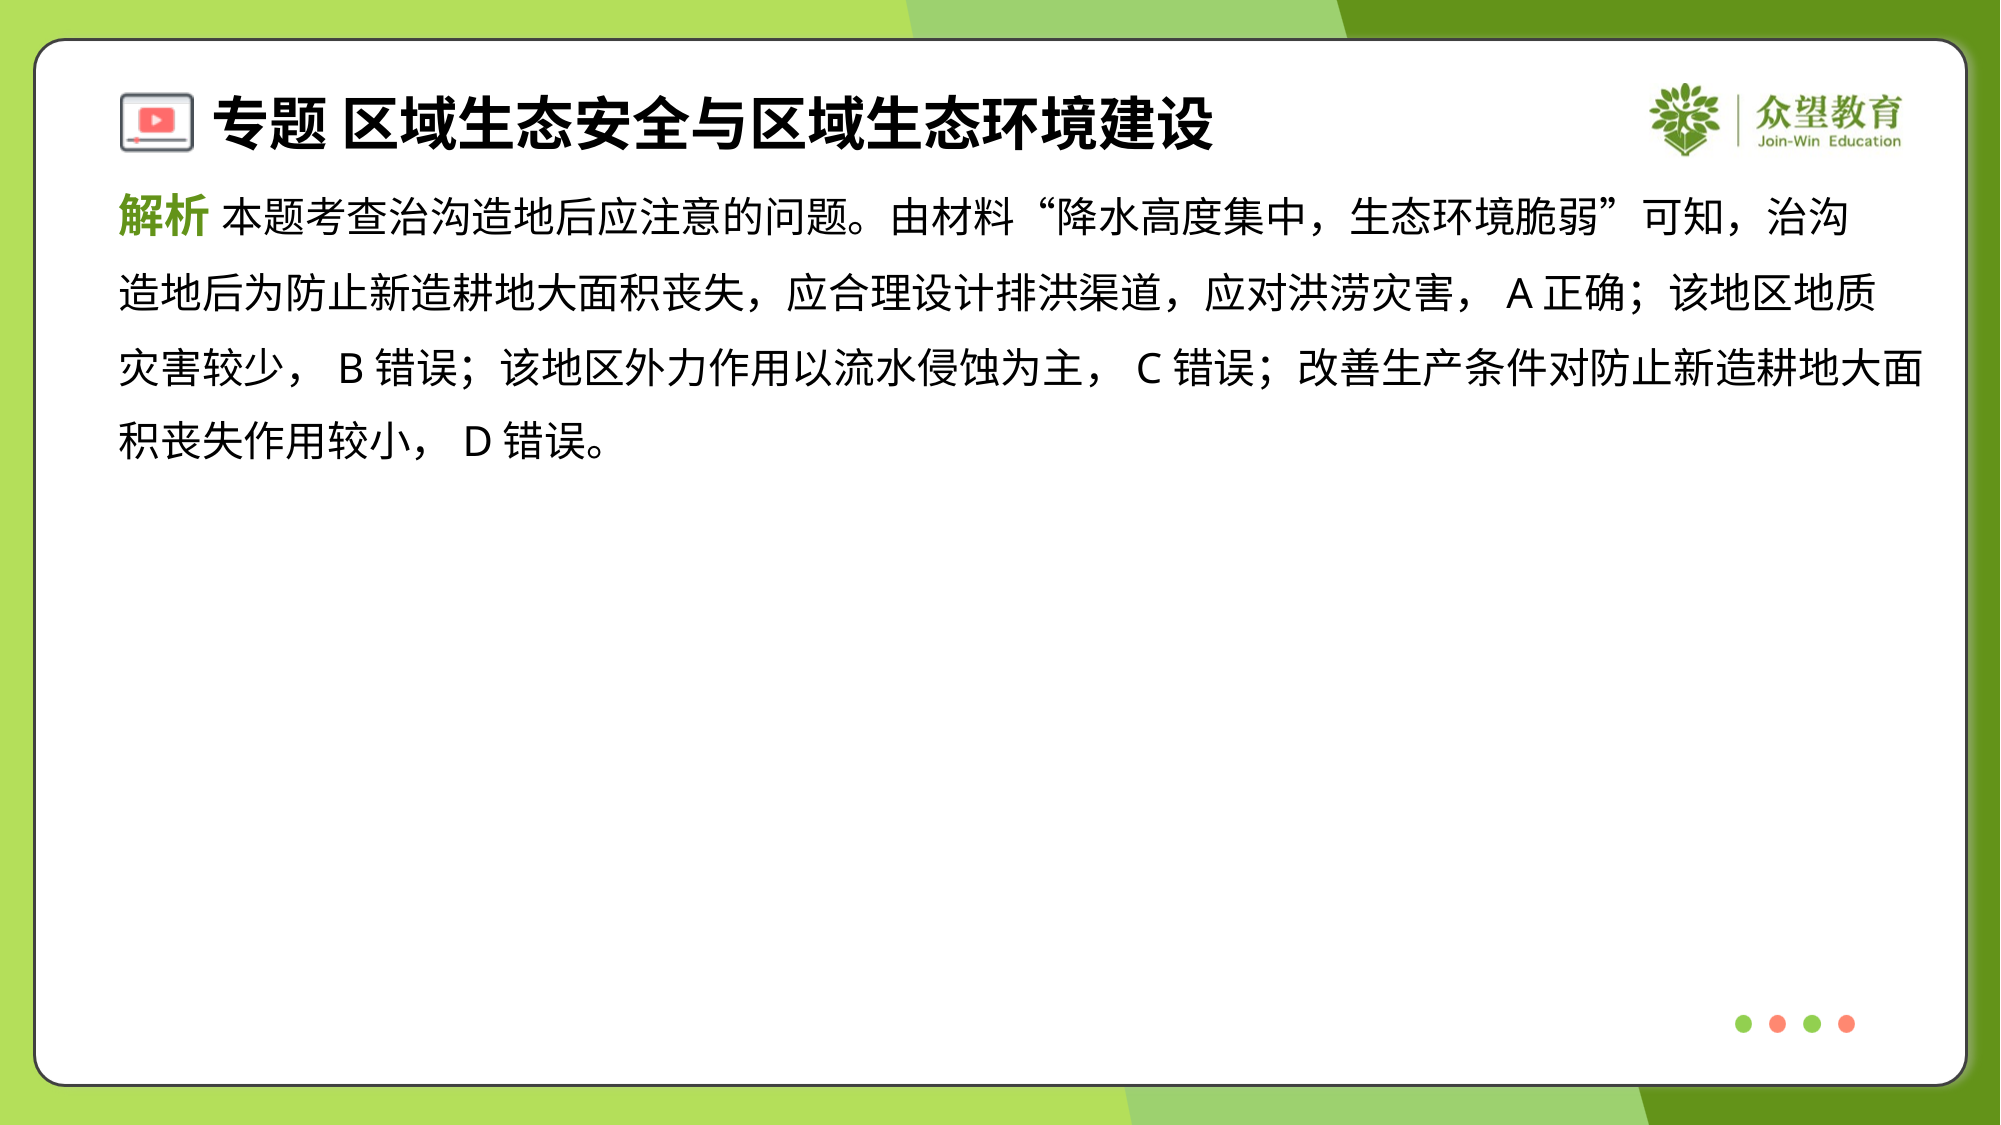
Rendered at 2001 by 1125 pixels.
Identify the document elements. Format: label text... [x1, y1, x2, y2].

picture [0, 0, 2000, 1125]
text_box 解析 本题考查治沟造地后应注意的问题。由材料“降水高度集中，生态环境脆弱”可知，治沟 造地后为防止新造耕地大面积丧失，应合理设计排洪渠道，应对洪涝灾害，A正确；该地区地质 灾害较少，B错误；该地区外力作用以流水侵蚀为主，C错误；改善生产条件对防止新造耕地大面 积丧失作用较小，D错误。 [118, 164, 1883, 458]
